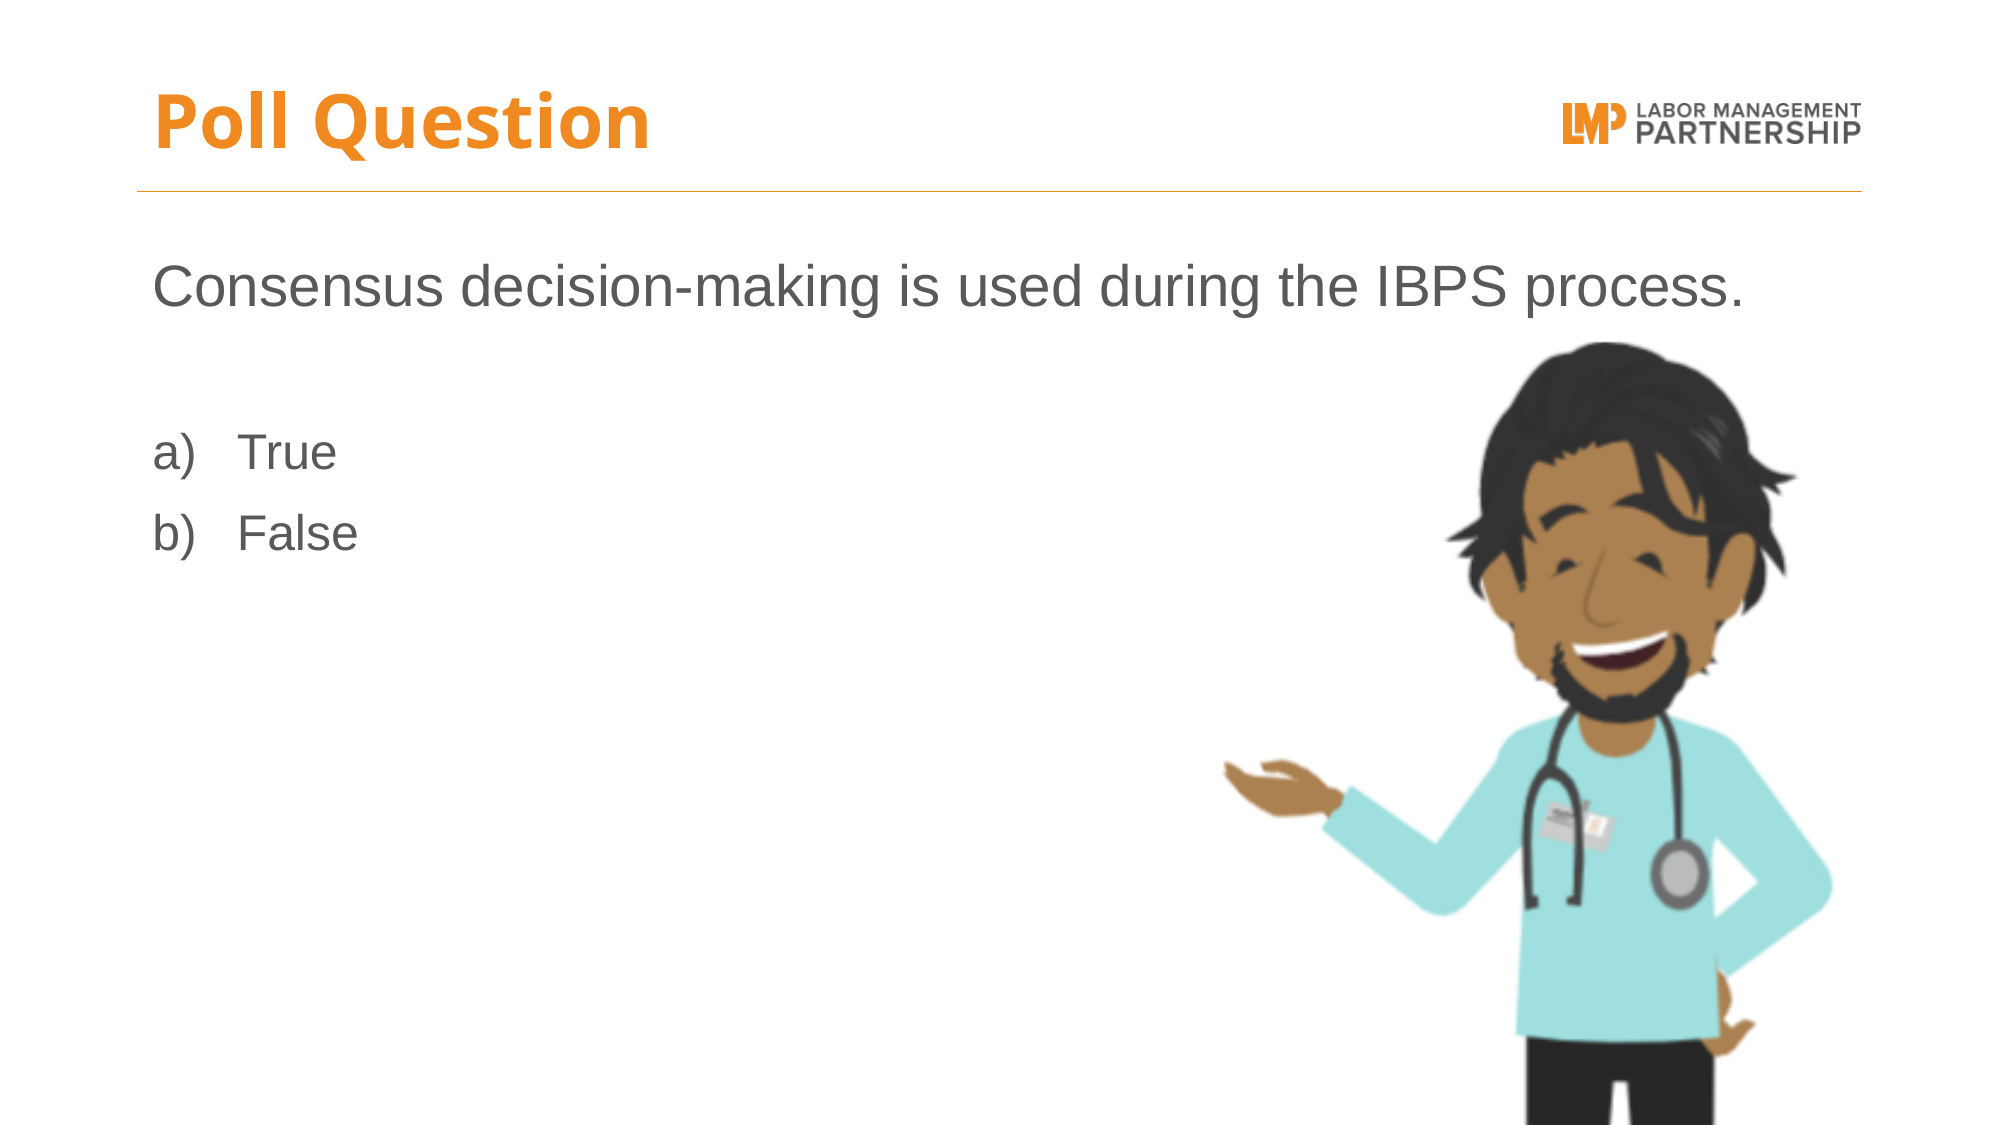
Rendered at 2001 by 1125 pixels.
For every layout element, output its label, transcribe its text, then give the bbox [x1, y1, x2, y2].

picture [1562, 103, 1863, 144]
list Consensus decision-making is used during the IBPS process. True False [137, 240, 1863, 1014]
picture [1173, 331, 1883, 1125]
title Poll Question [137, 59, 1529, 188]
